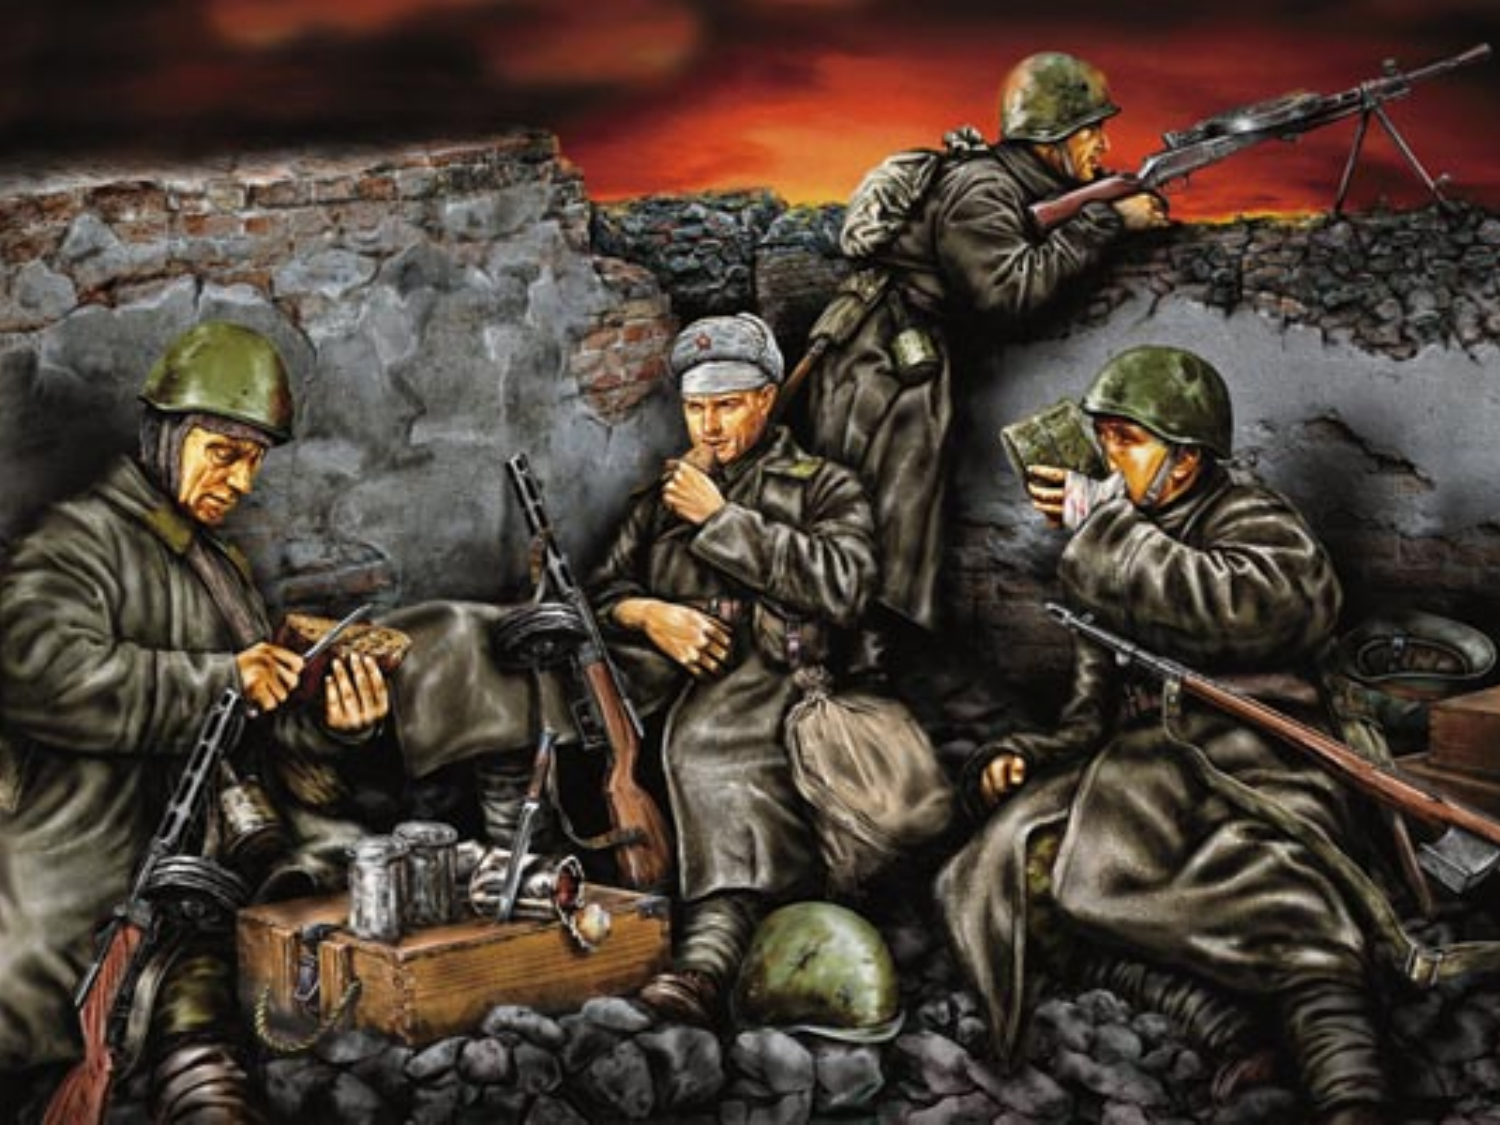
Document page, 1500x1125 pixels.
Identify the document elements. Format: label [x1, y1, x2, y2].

list [0, 0, 1500, 1125]
